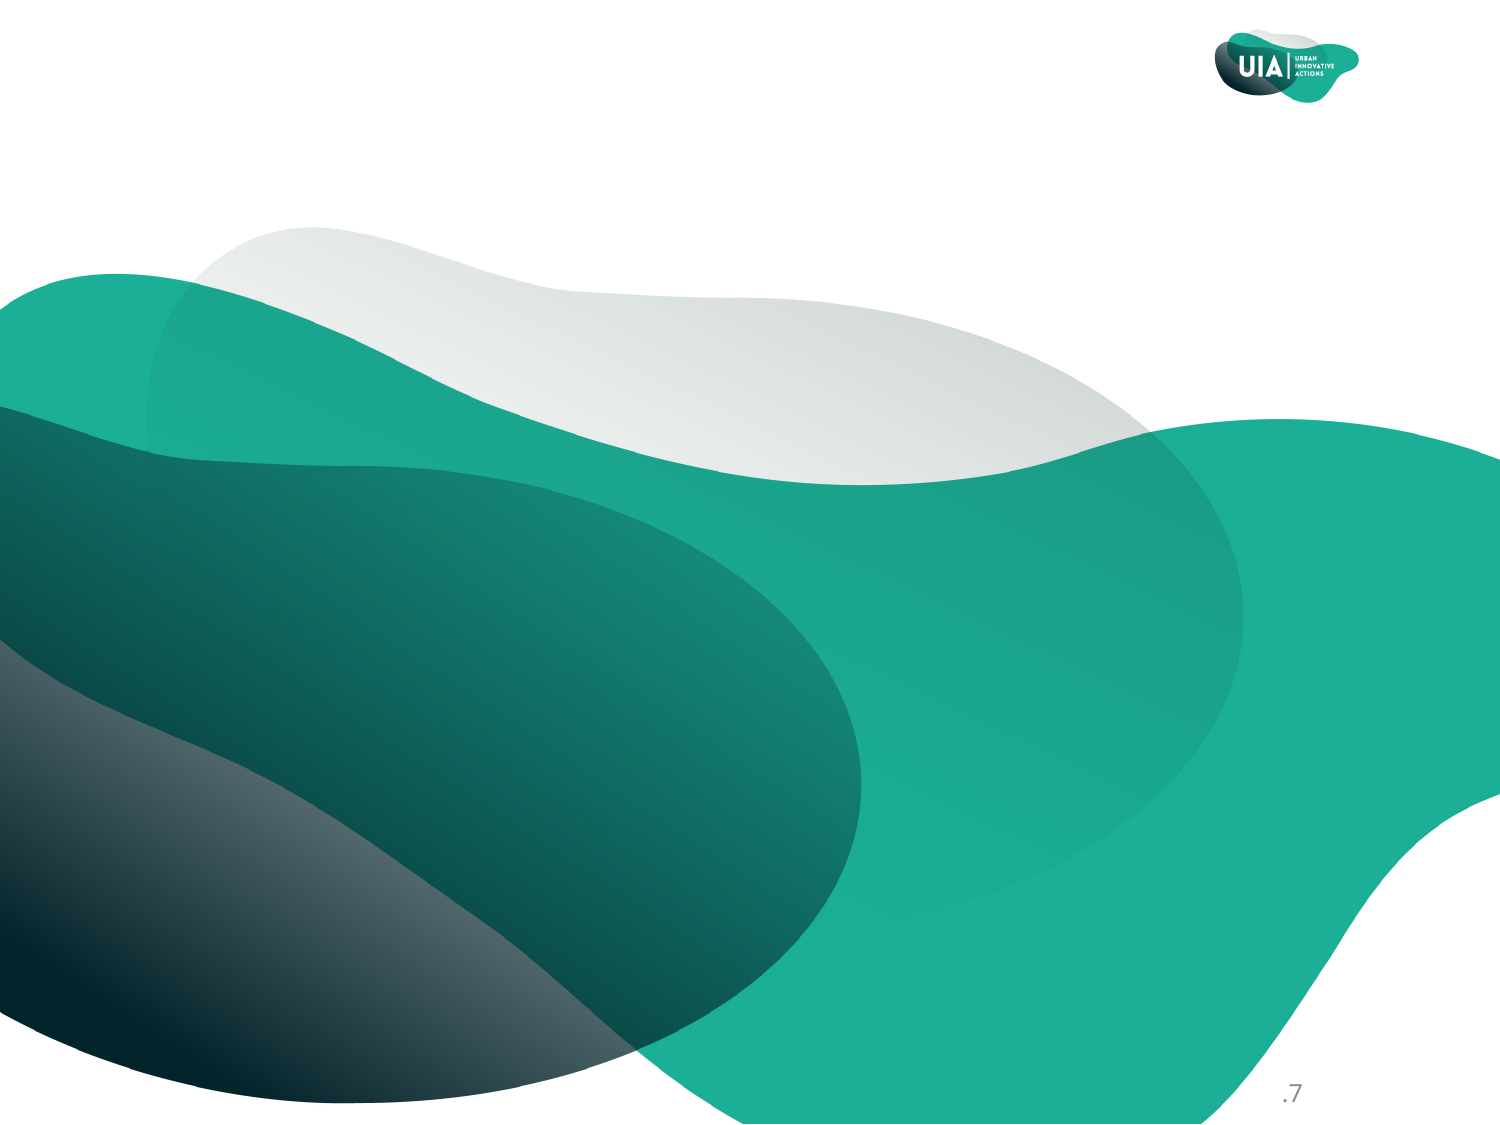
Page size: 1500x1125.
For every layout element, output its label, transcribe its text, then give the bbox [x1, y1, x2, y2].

picture [0, 0, 1500, 1124]
slide_number .7 [967, 1064, 1318, 1124]
